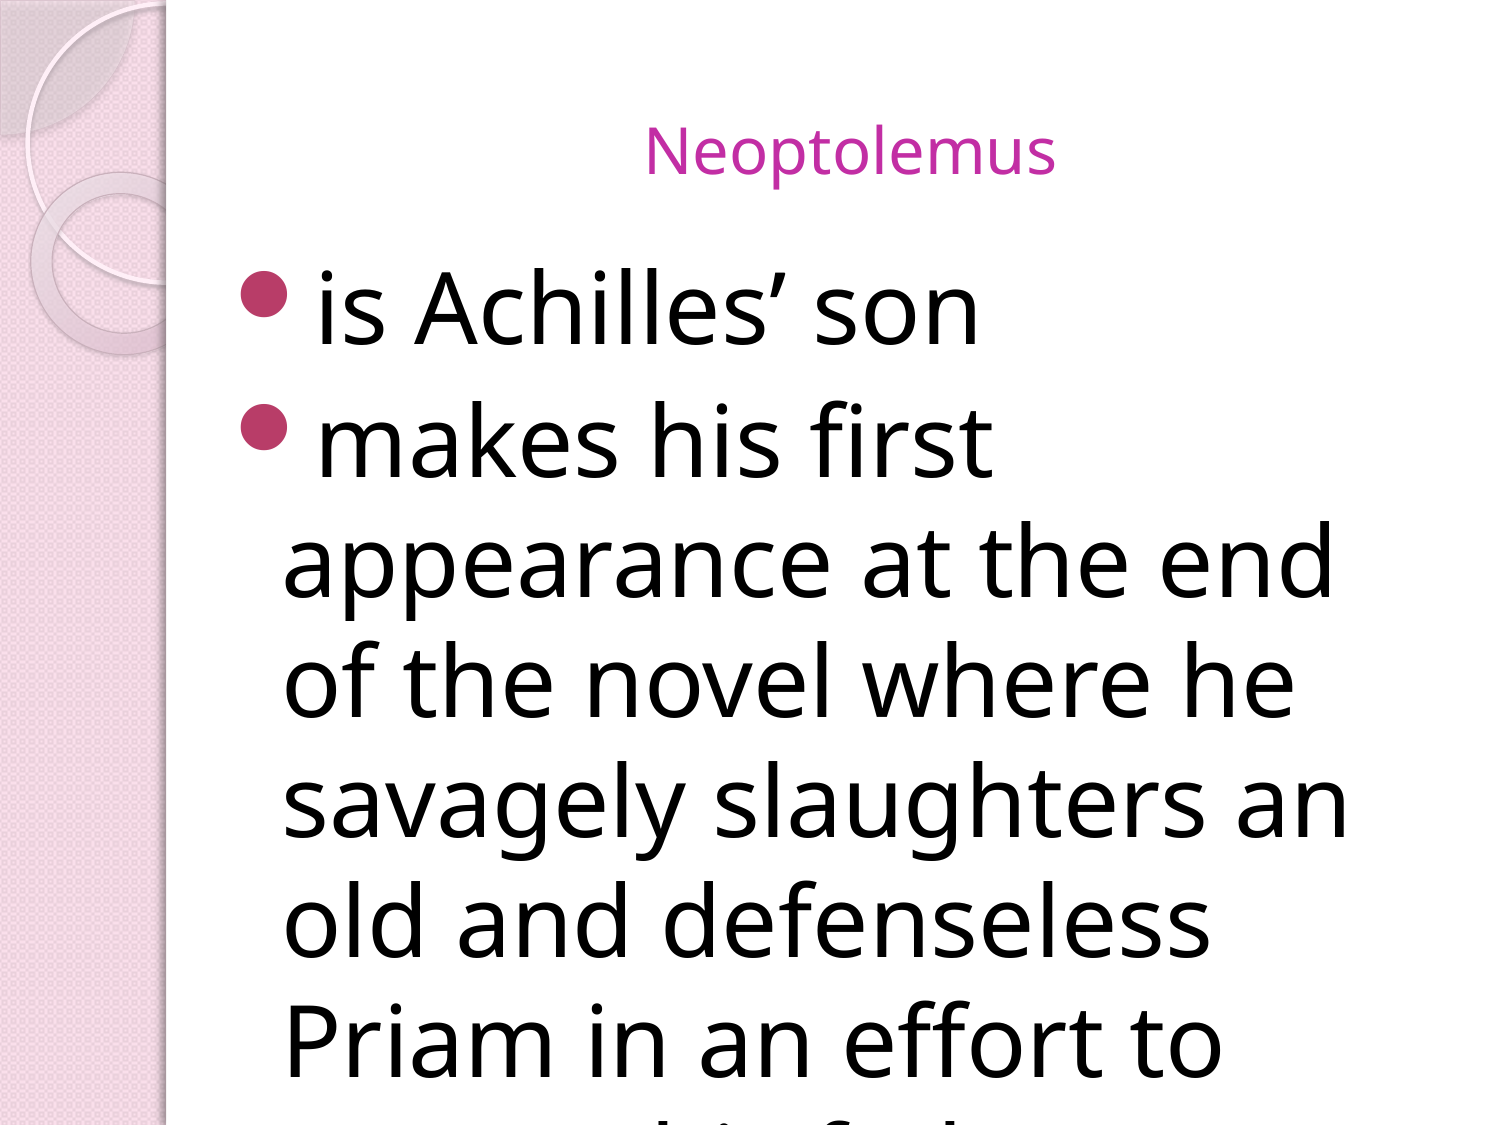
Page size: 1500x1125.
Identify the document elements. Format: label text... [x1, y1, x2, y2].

list is Achilles’ son makes his first appearance at the end of the novel where he savagely slaughters an old and defenseless Priam in an effort to avenge his father’s death [206, 237, 1466, 1025]
title Neoptolemus [235, 101, 1466, 233]
